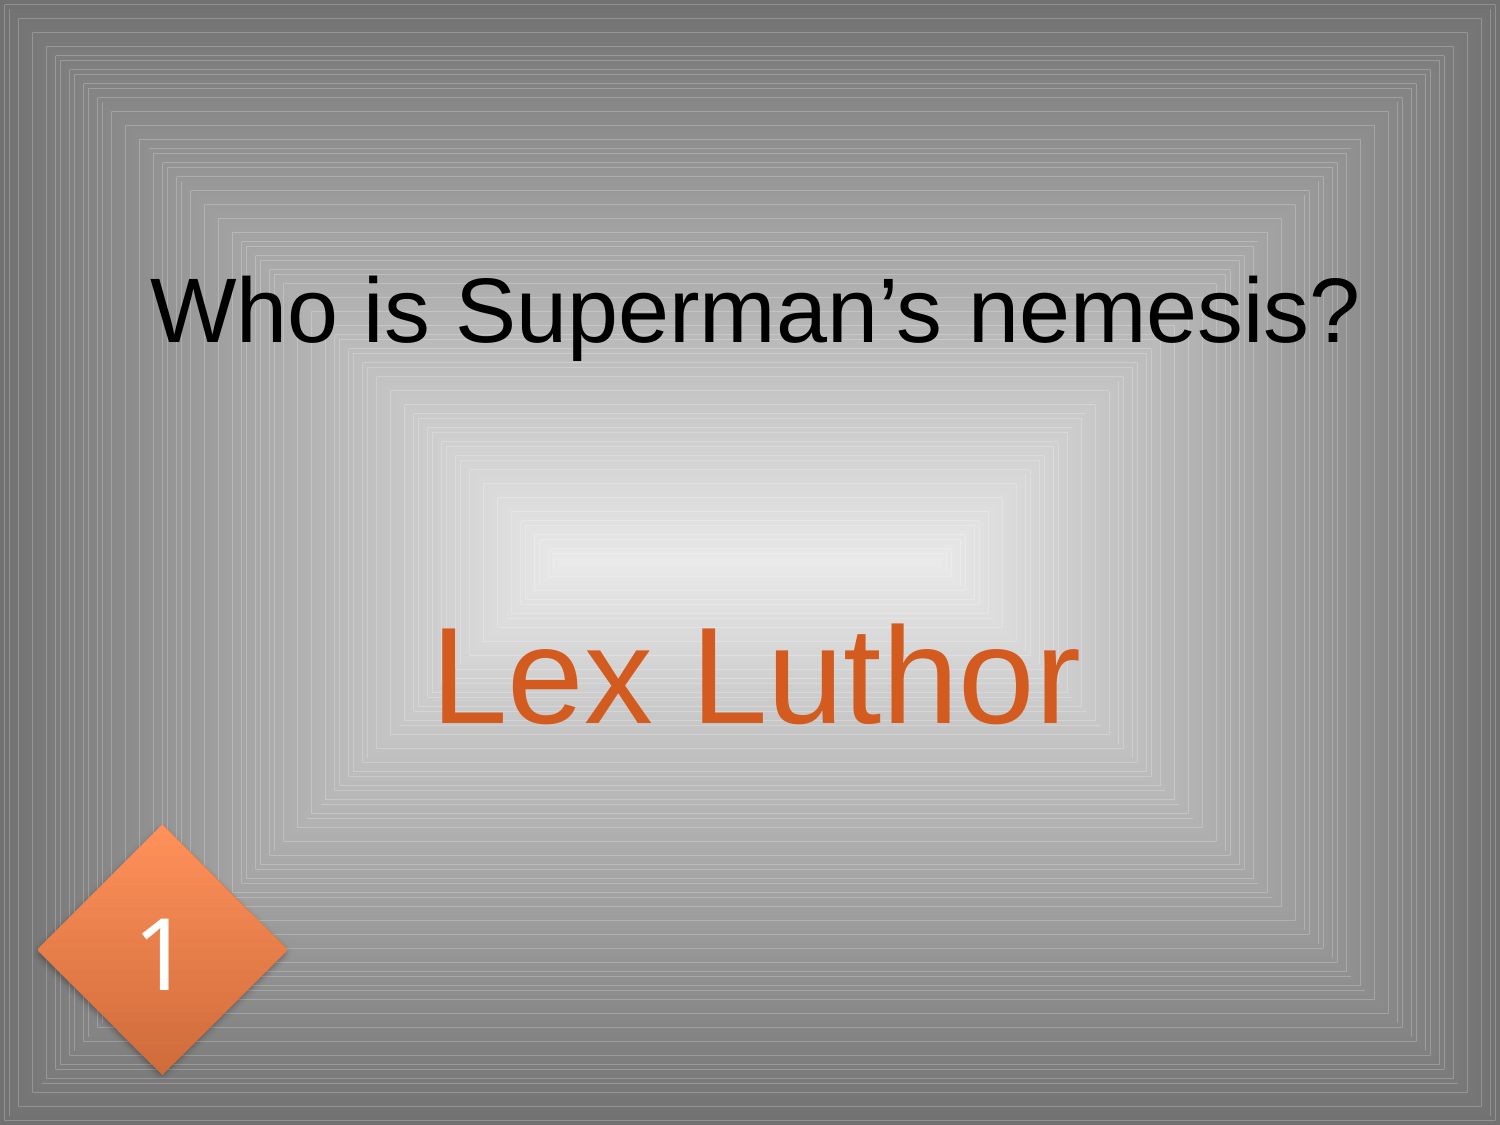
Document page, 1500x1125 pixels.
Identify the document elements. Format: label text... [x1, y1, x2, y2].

title Who is Superman’s nemesis? [112, 137, 1401, 476]
text_box 1 [37, 838, 288, 1075]
text_box Lex Luthor [112, 500, 1400, 838]
